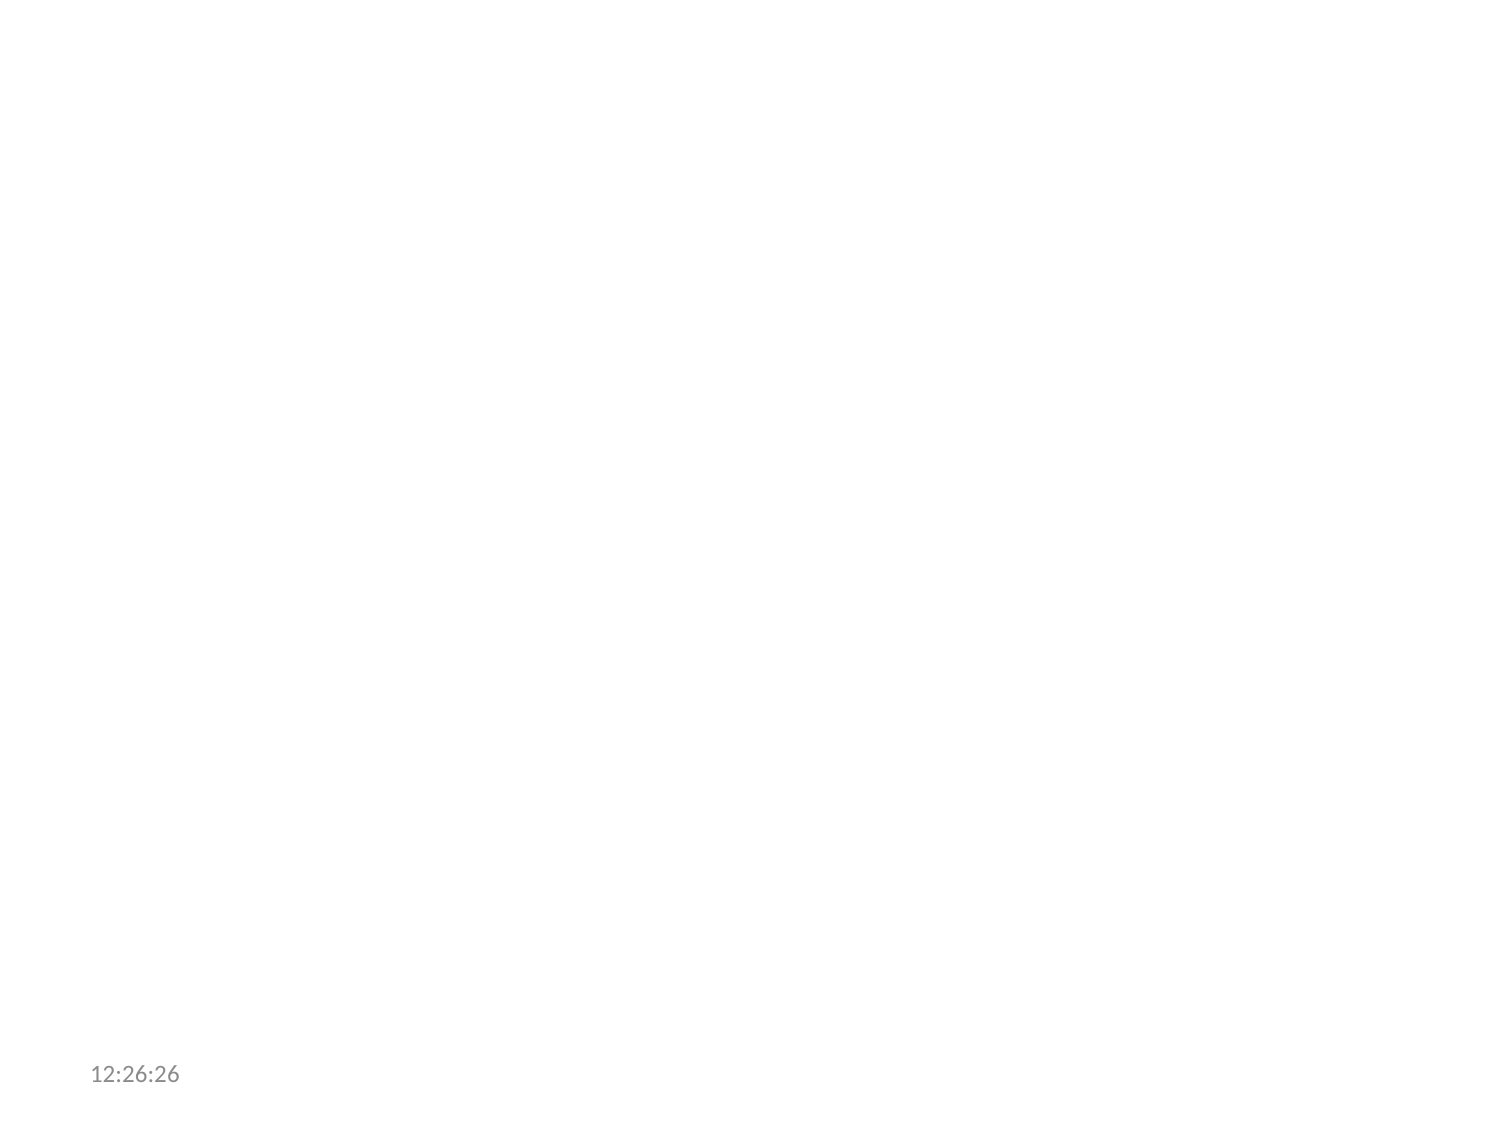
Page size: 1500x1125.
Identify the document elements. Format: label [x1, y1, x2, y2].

slide_number [75, 1042, 425, 1103]
